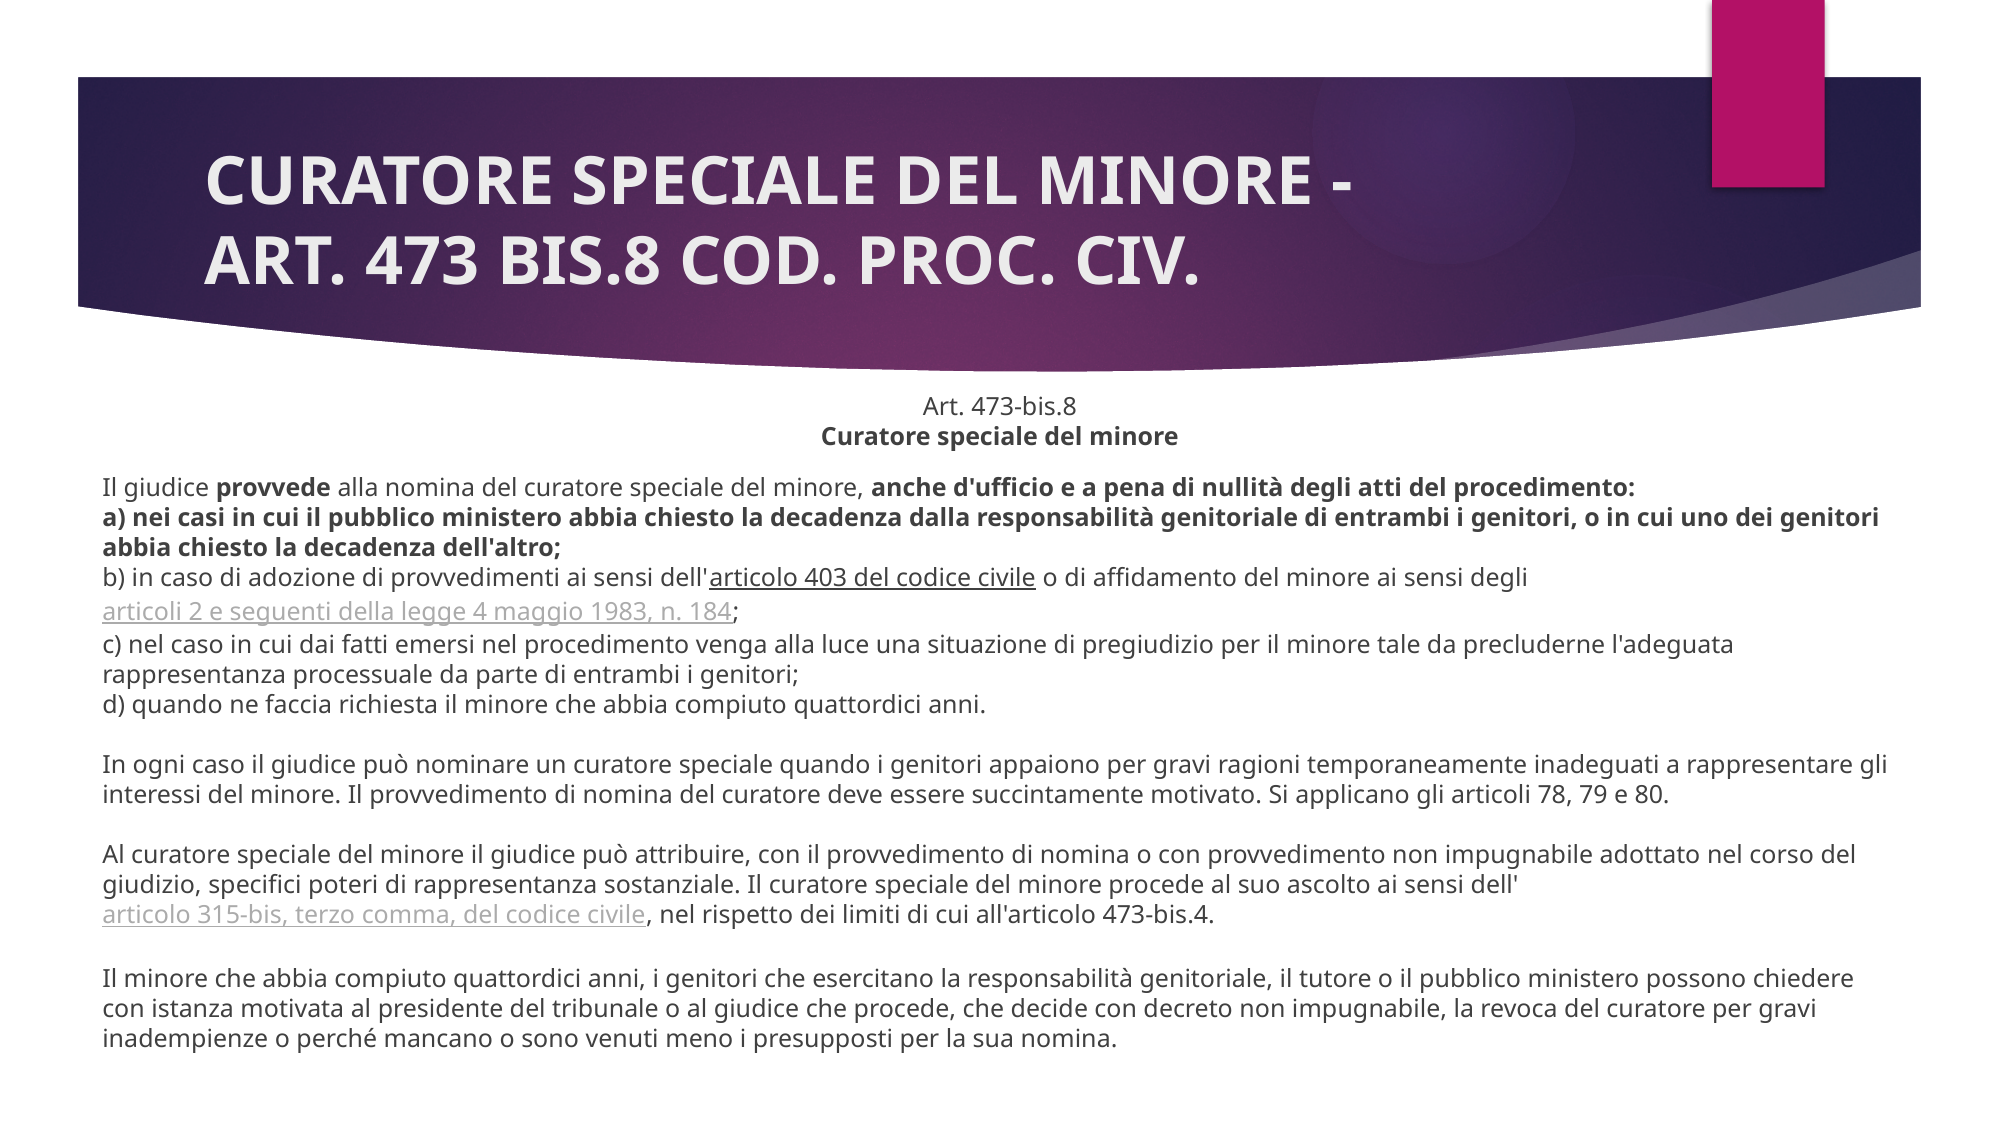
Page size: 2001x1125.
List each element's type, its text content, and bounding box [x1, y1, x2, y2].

list Art. 473-bis.8 Curatore speciale del minore Il giudice provvede alla nomina del curatore speciale del minore, anche d'ufficio e a pena di nullità degli atti del procedimento: a) nei casi in cui il pubblico ministero abbia chiesto la decadenza dalla responsabilità genitoriale di entrambi i genitori, o in cui uno dei genitori abbia chiesto la decadenza dell'altro; b) in caso di adozione di provvedimenti ai sensi dell'articolo 403 del codice civile o di affidamento del minore ai sensi degli articoli 2 e seguenti della legge 4 maggio 1983, n. 184; c) nel caso in cui dai fatti emersi nel procedimento venga alla luce una situazione di pregiudizio per il minore tale da precluderne l'adeguata rappresentanza processuale da parte di entrambi i genitori; d) quando ne faccia richiesta il minore che abbia compiuto quattordici anni. In ogni caso il giudice può nominare un curatore speciale quando i genitori appaiono per gravi ragioni temporaneamente inadeguati a rappresentare gli interessi del minore. Il provvedimento di nomina del curatore deve essere succintamente motivato. Si applicano gli articoli 78, 79 e 80. Al curatore speciale del minore il giudice può attribuire, con il provvedimento di nomina o con provvedimento non impugnabile adottato nel corso del giudizio, specifici poteri di rappresentanza sostanziale. Il curatore speciale del minore procede al suo ascolto ai sensi dell'articolo 315-bis, terzo comma, del codice civile, nel rispetto dei limiti di cui all'articolo 473-bis.4. Il minore che abbia compiuto quattordici anni, i genitori che esercitano la responsabilità genitoriale, il tutore o il pubblico ministero possono chiedere con istanza motivata al presidente del tribunale o al giudice che procede, che decide con decreto non impugnabile, la revoca del curatore per gravi inadempienze o perché mancano o sono venuti meno i presupposti per la sua nomina. [87, 382, 1913, 1077]
title CURATORE SPECIALE DEL MINORE - ART. 473 BIS.8 COD. PROC. CIV. [189, 159, 1627, 276]
